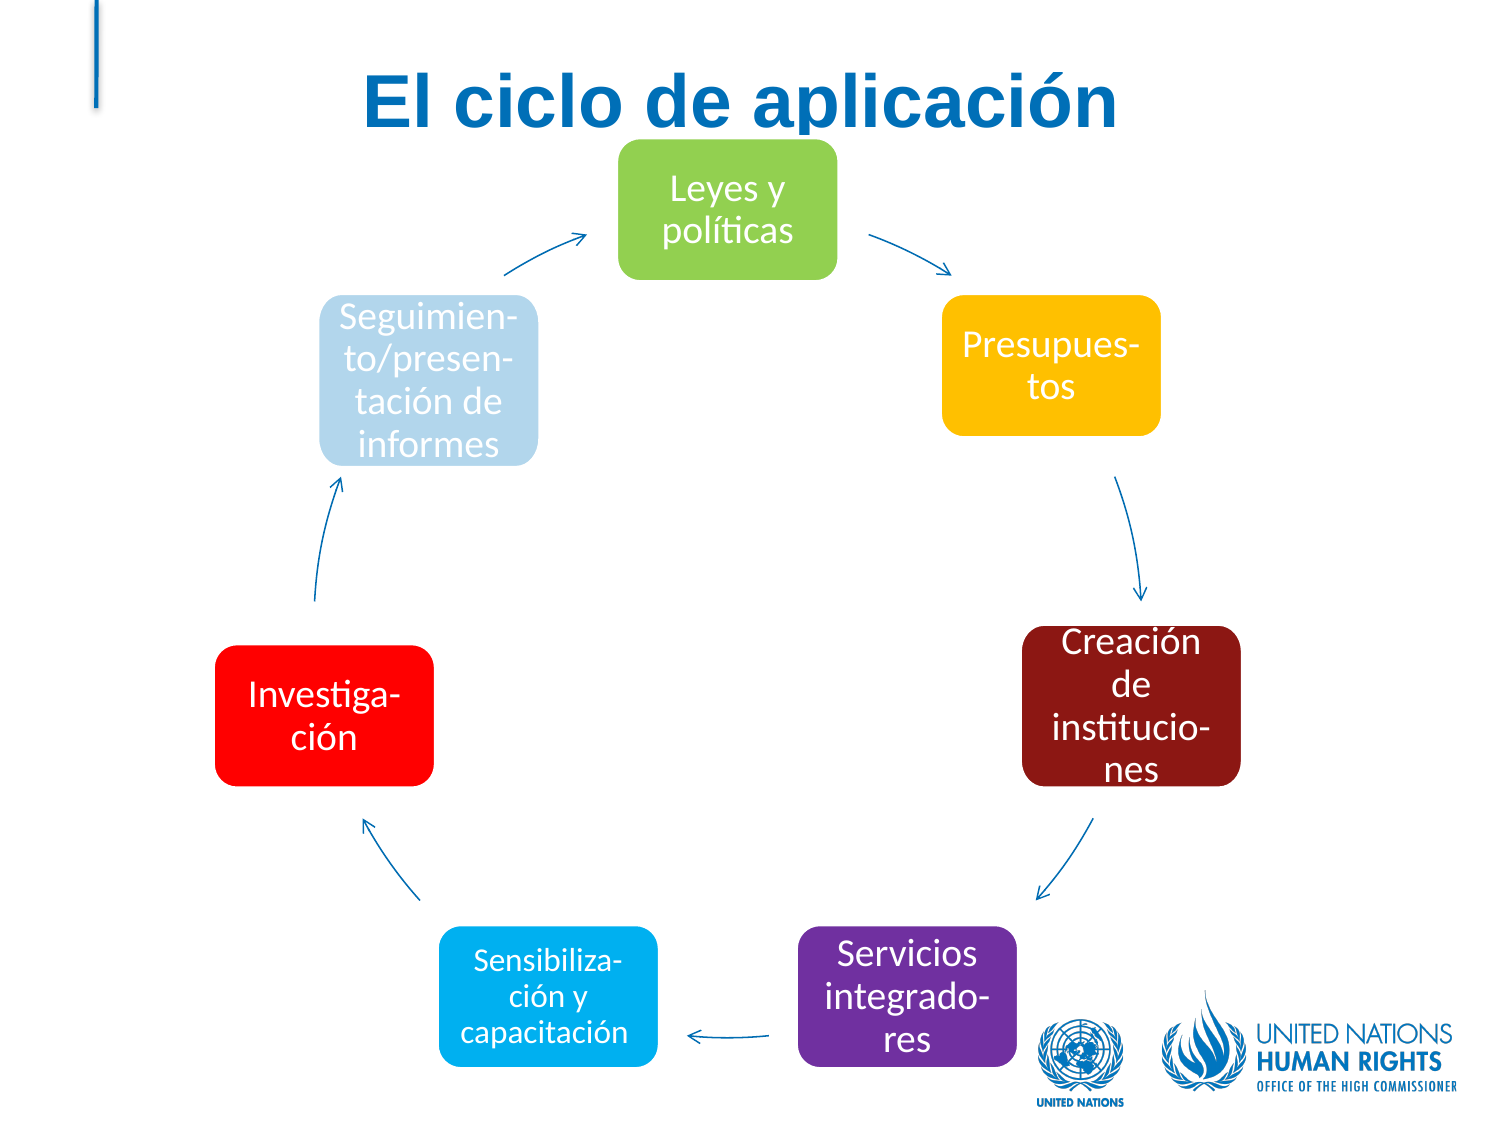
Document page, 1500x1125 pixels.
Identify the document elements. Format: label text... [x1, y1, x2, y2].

title El ciclo de aplicación [45, 45, 1437, 224]
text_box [212, 136, 1244, 1070]
picture [1037, 990, 1457, 1107]
